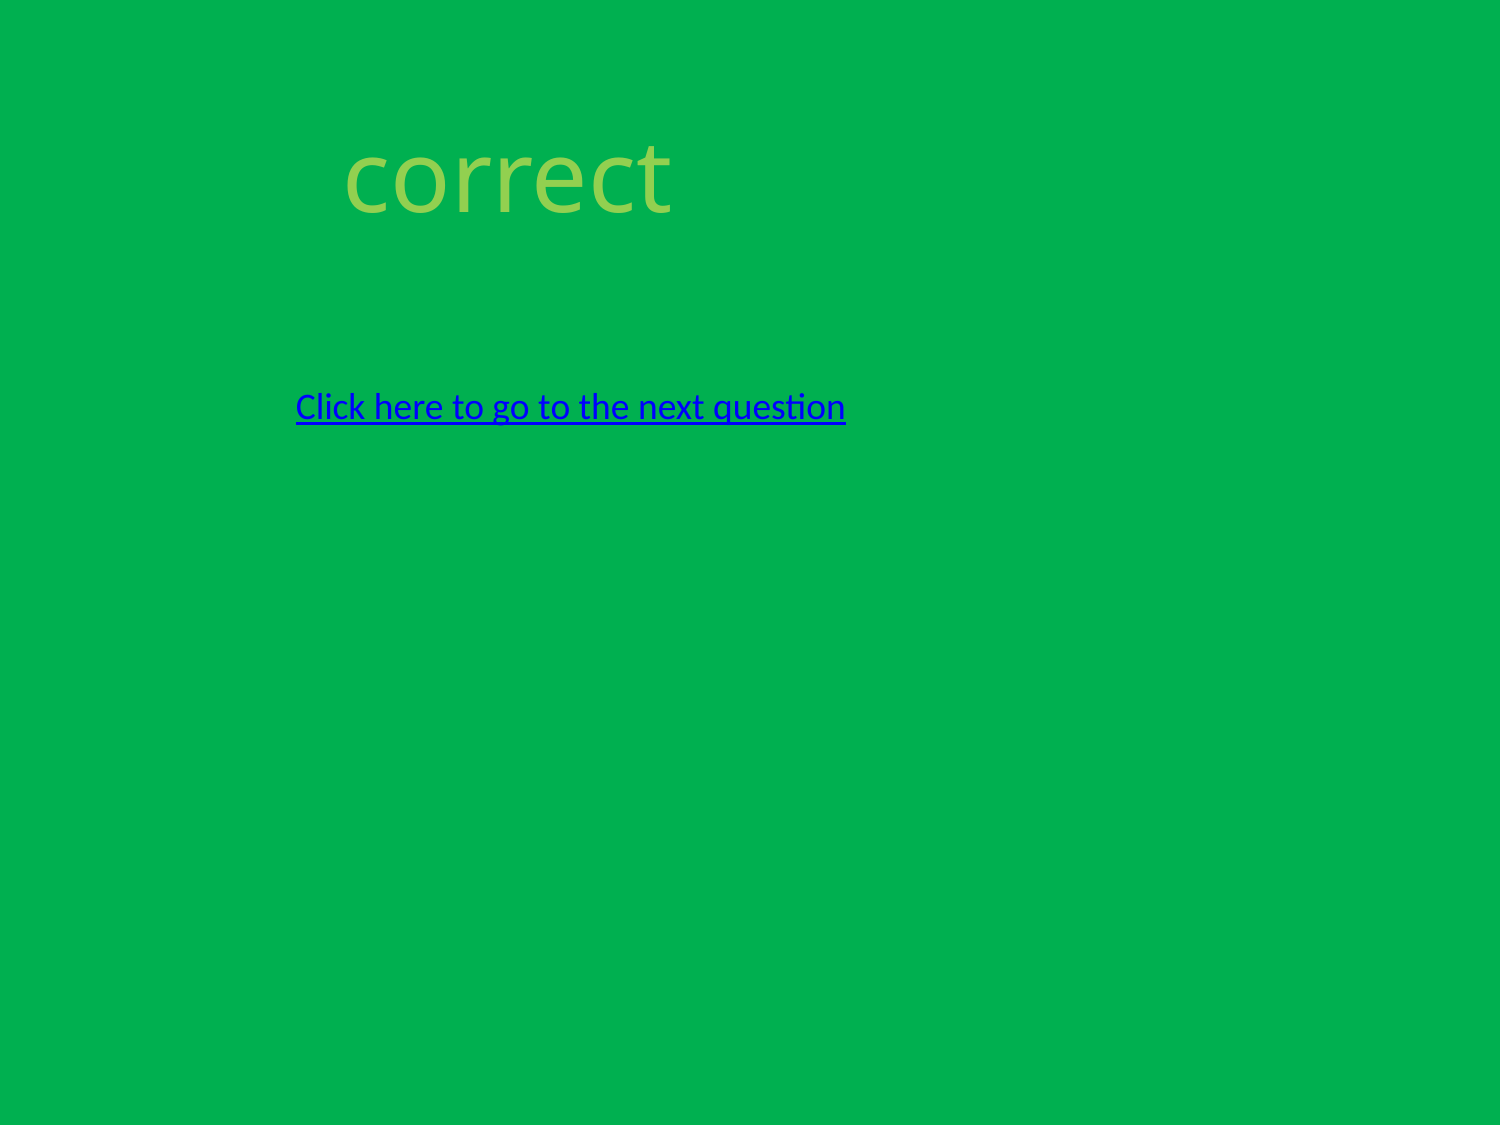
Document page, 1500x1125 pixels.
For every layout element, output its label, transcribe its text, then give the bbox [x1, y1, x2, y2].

text_box Click here to go to the next question [281, 374, 1184, 435]
text_box correct [328, 105, 1102, 241]
